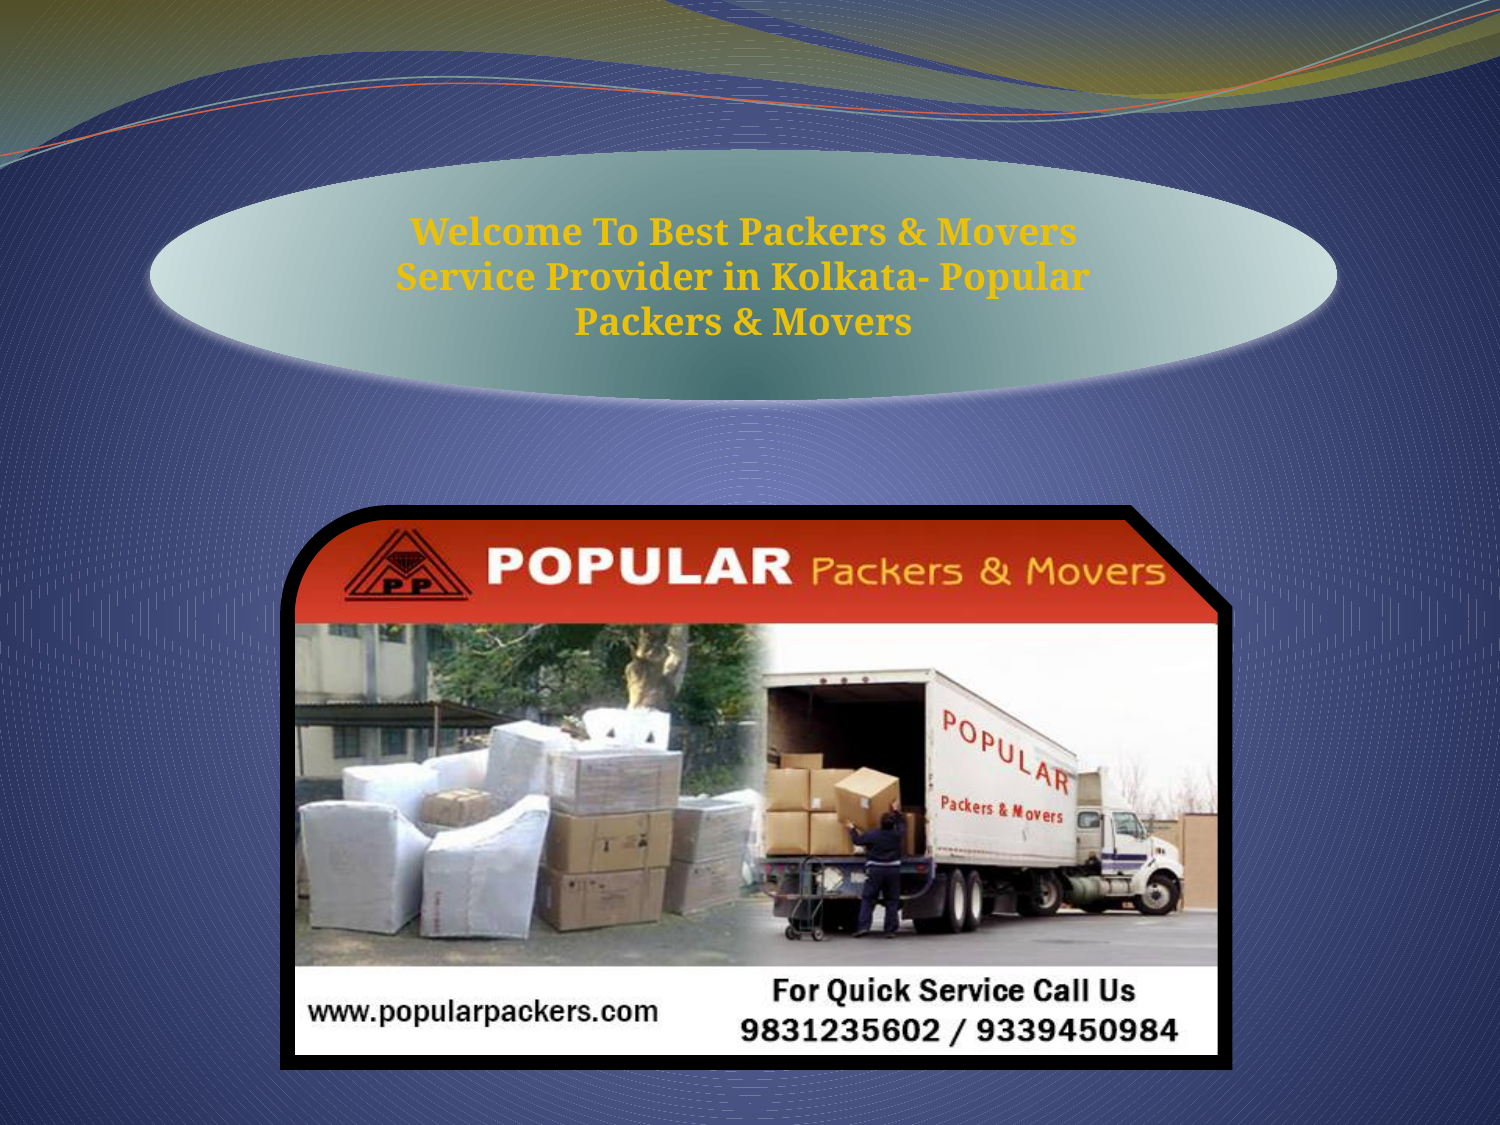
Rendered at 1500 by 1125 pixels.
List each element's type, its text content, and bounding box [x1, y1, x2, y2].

picture [287, 512, 1226, 1063]
text_box Welcome To Best Packers & Movers Service Provider in Kolkata- Popular Packers & Movers [149, 149, 1338, 400]
